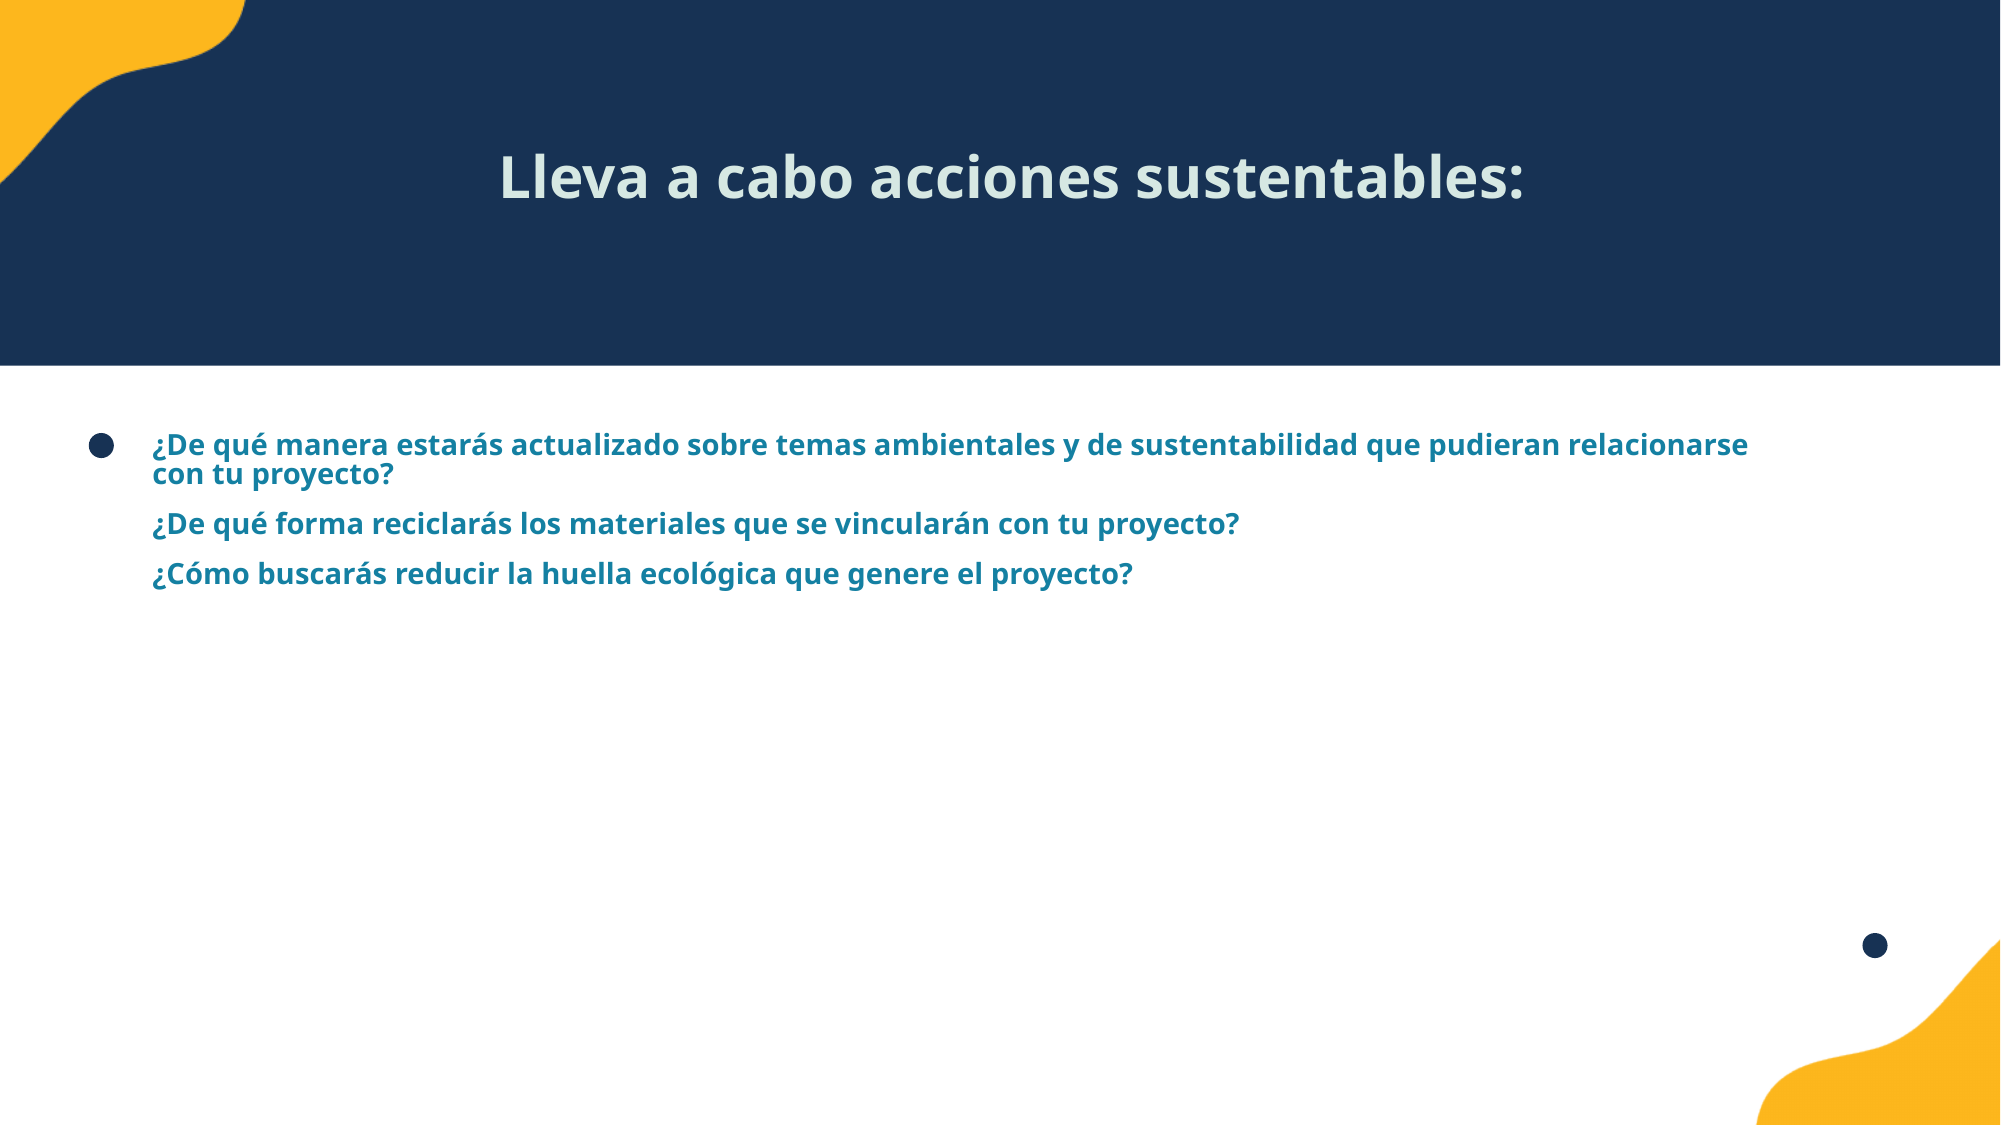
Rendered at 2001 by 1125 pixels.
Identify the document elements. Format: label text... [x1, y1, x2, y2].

picture [1756, 920, 2001, 1125]
title Lleva a cabo acciones sustentables: [137, 90, 1887, 218]
list ¿De qué manera estarás actualizado sobre temas ambientales y de sustentabilidad que pudieran relacionarse con tu proyecto? ¿De qué forma reciclarás los materiales que se vincularán con tu proyecto? ¿Cómo buscarás reducir la huella ecológica que genere el proyecto? [137, 424, 1774, 602]
picture [0, 0, 247, 202]
text_box [87, 431, 115, 460]
text_box [1861, 931, 1889, 960]
